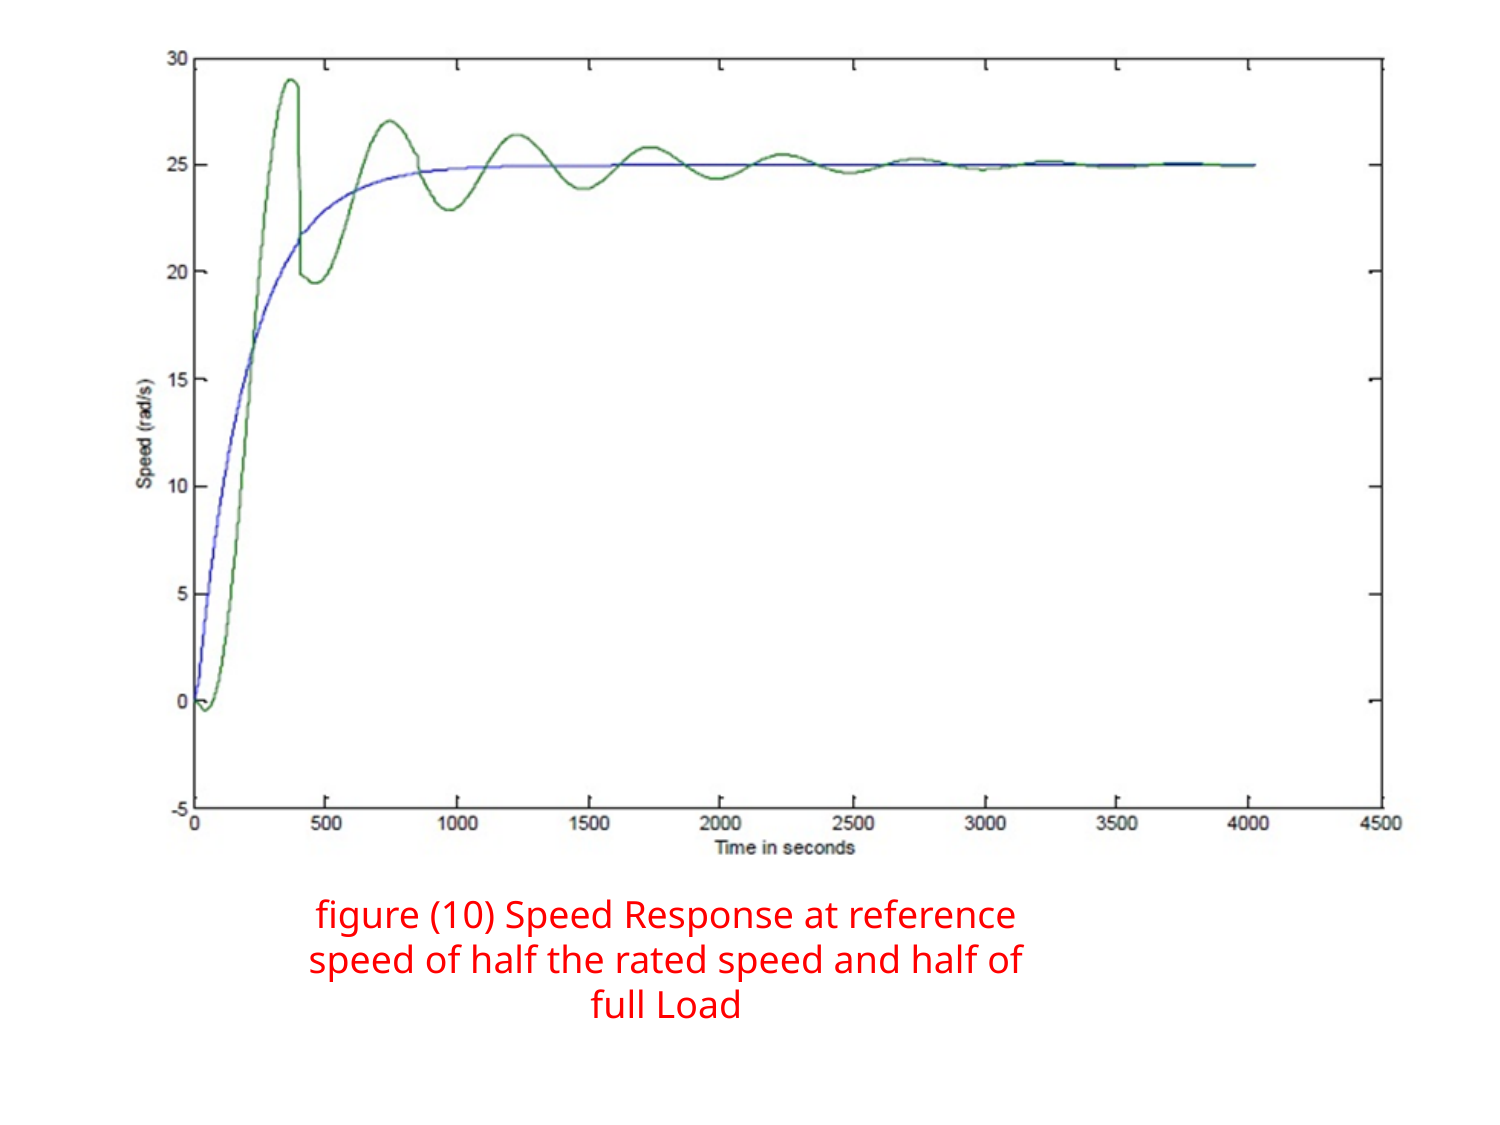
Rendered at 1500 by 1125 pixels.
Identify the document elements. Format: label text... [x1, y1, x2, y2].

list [111, 20, 1438, 884]
text_box figure (10) Speed Response at reference speed of half the rated speed and half of full Load [291, 892, 1042, 1034]
